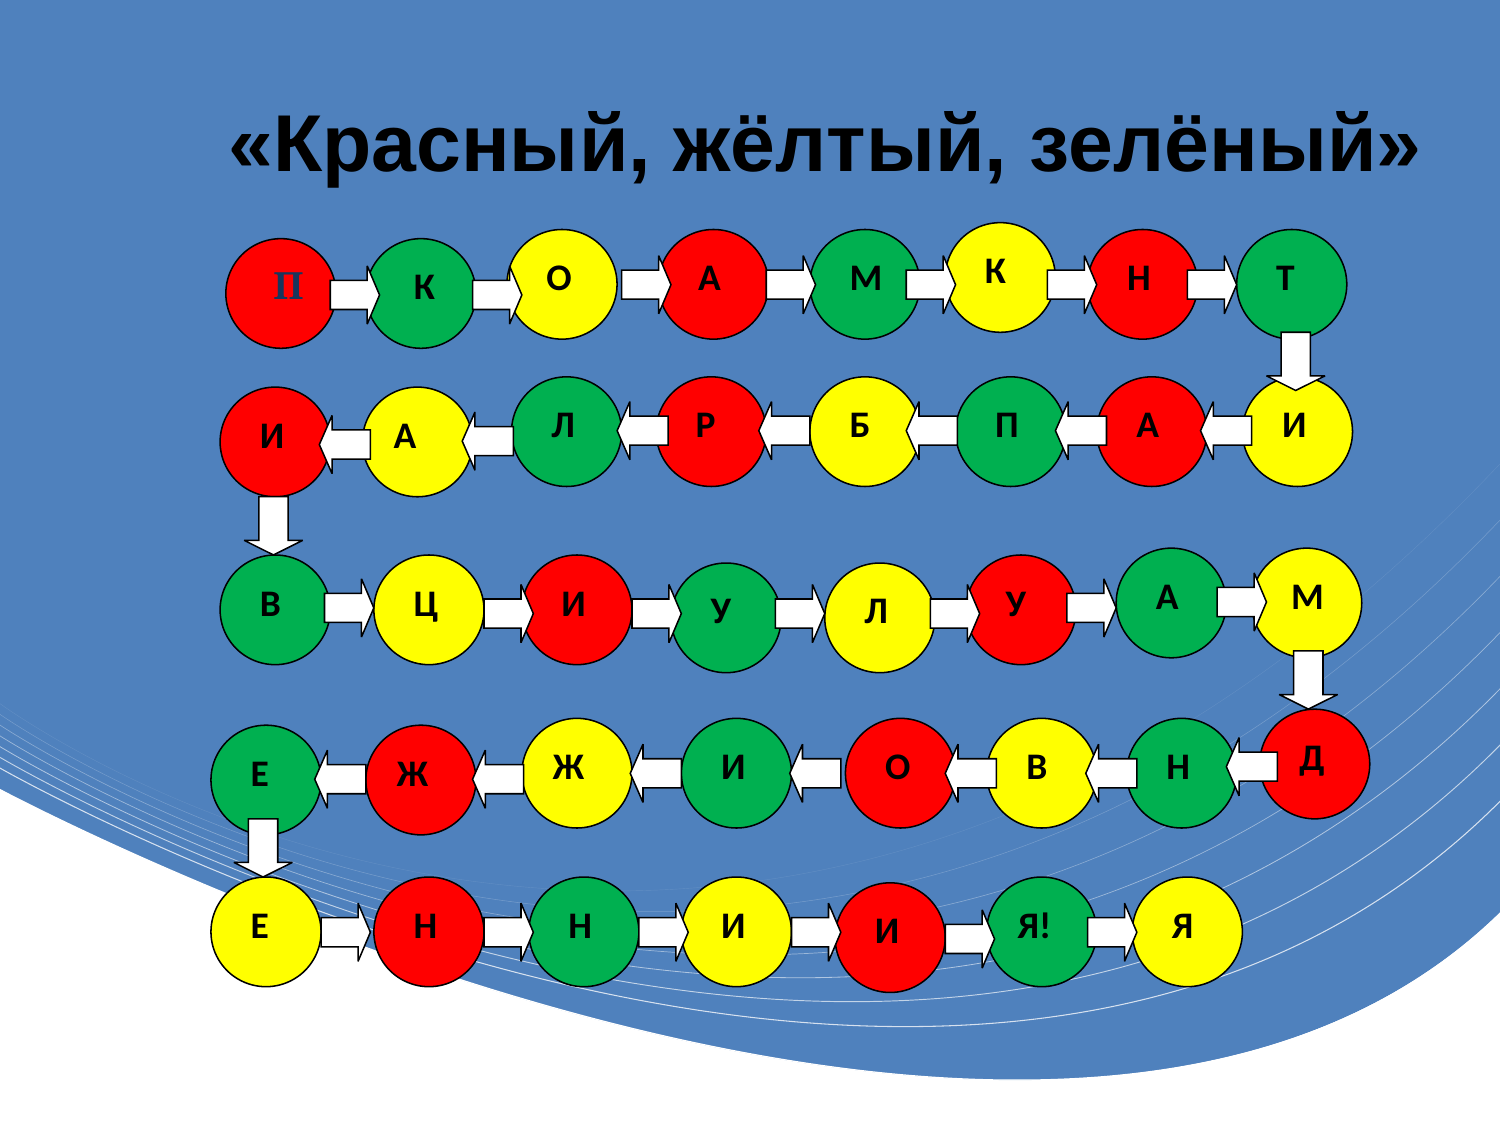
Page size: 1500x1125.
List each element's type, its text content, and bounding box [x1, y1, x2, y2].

title «Красный, жёлтый, зелёный» [152, 45, 1500, 233]
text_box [210, 222, 1370, 993]
